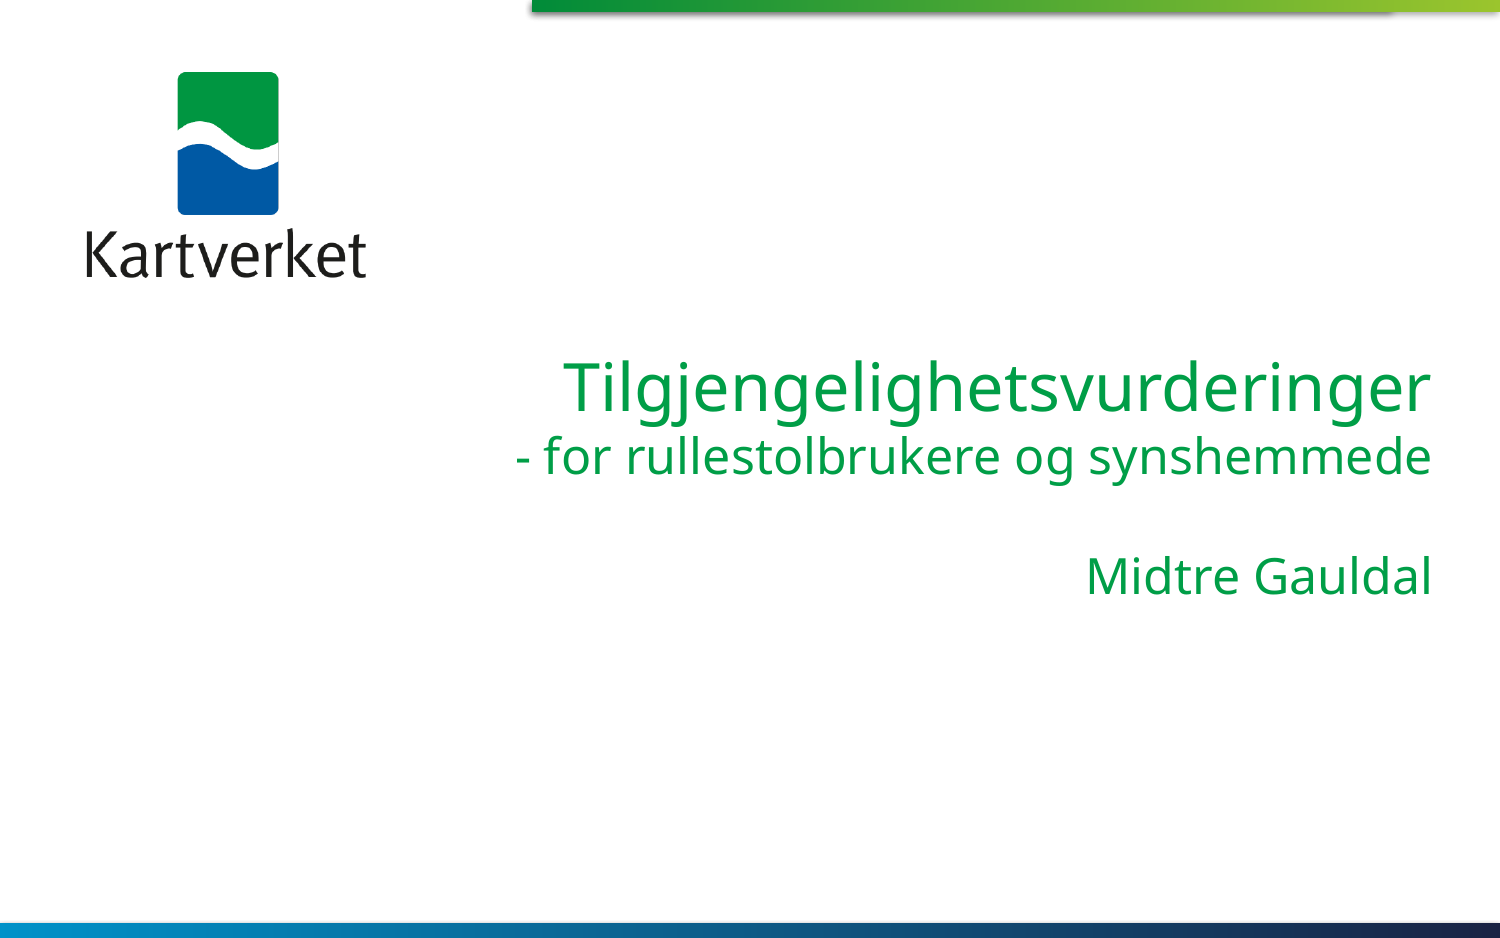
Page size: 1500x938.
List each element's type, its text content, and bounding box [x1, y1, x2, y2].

text_box Tilgjengelighetsvurderinger - for rullestolbrukere og synshemmede Midtre Gauldal [66, 337, 1449, 613]
